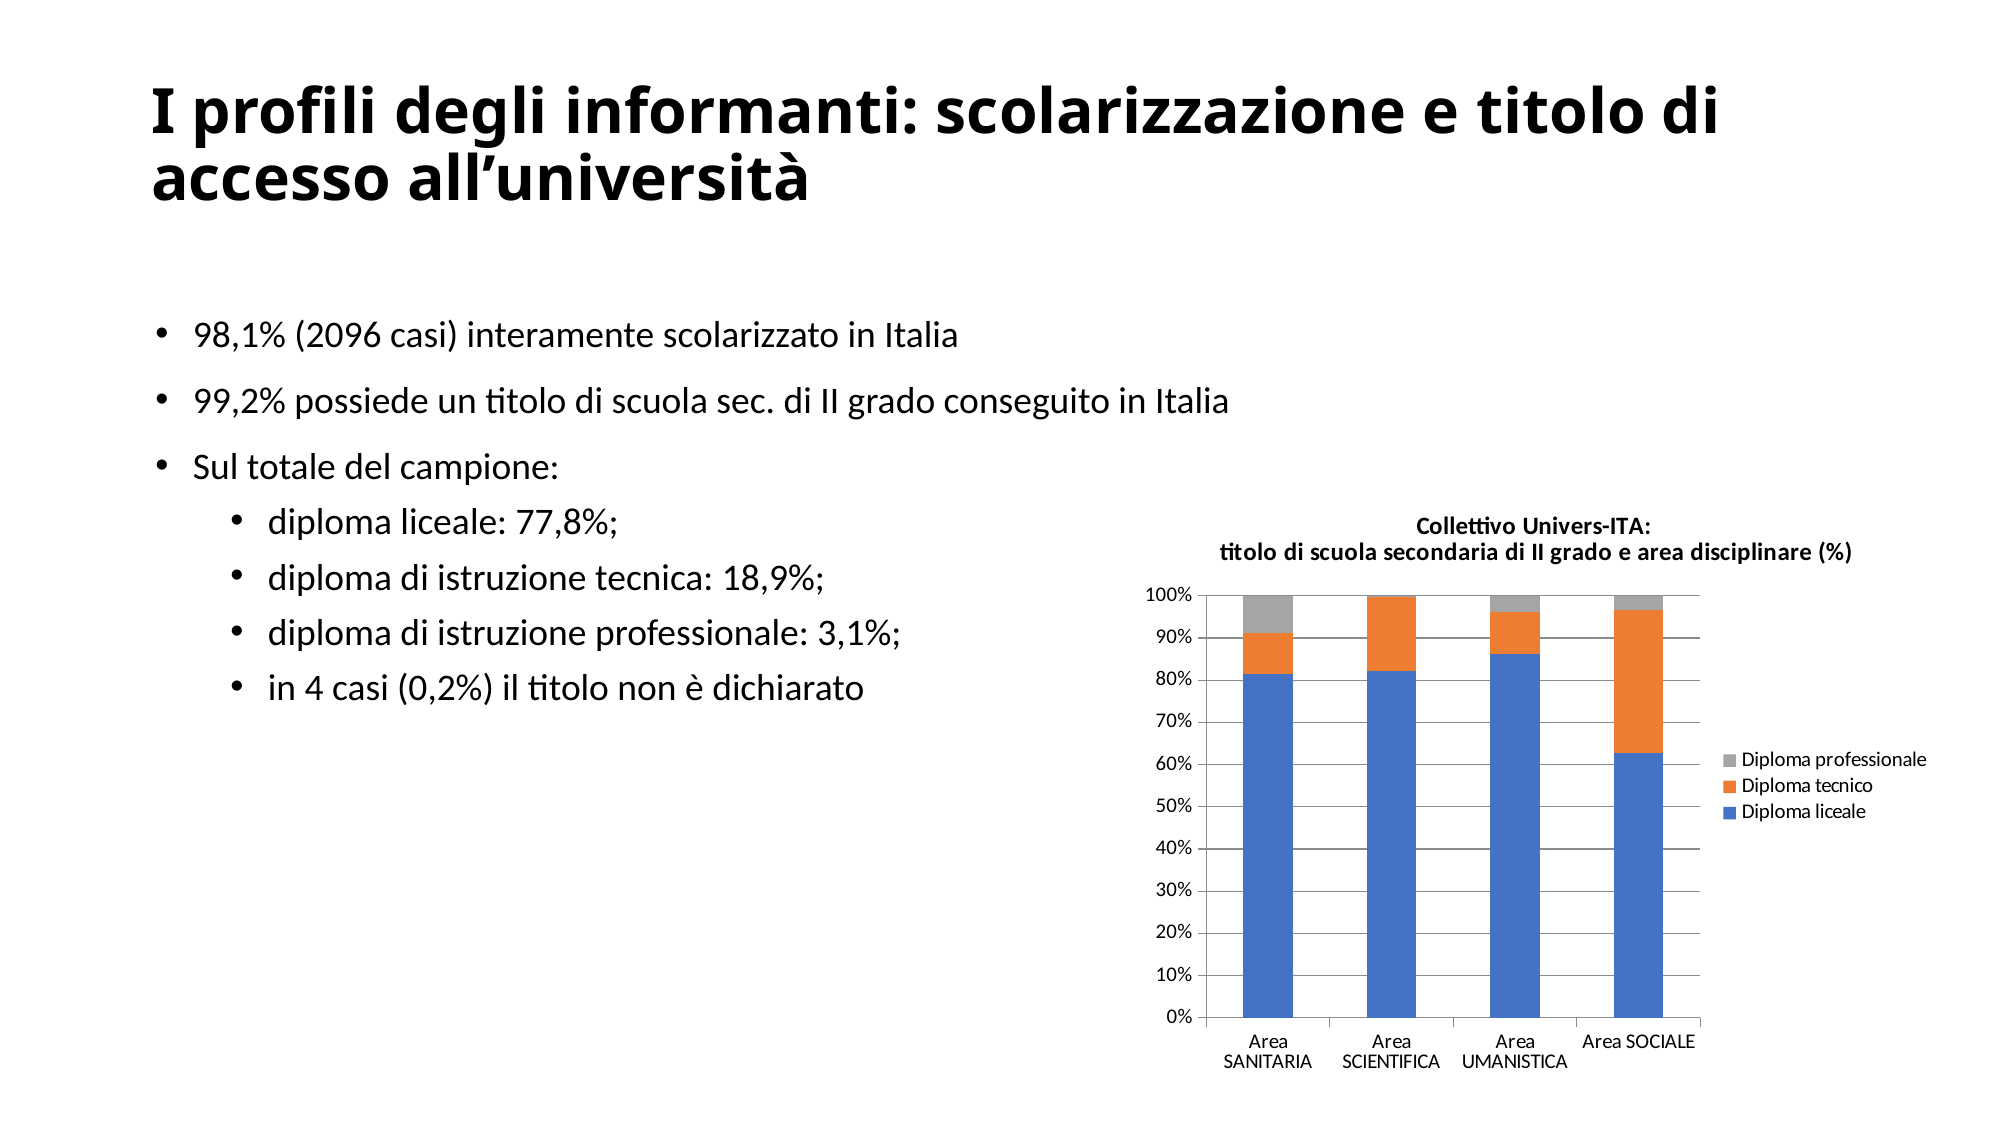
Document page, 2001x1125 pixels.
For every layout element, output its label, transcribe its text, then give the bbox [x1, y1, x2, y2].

list 98,1% (2096 casi) interamente scolarizzato in Italia 99,2% possiede un titolo di scuola sec. di II grado conseguito in Italia Sul totale del campione: diploma liceale: 77,8%; diploma di istruzione tecnica: 18,9%; diploma di istruzione professionale: 3,1%; in 4 casi (0,2%) il titolo non è dichiarato [140, 302, 1597, 828]
title I profili degli informanti: scolarizzazione e titolo di accesso all’università [136, 37, 1861, 256]
chart [1128, 488, 1946, 1086]
